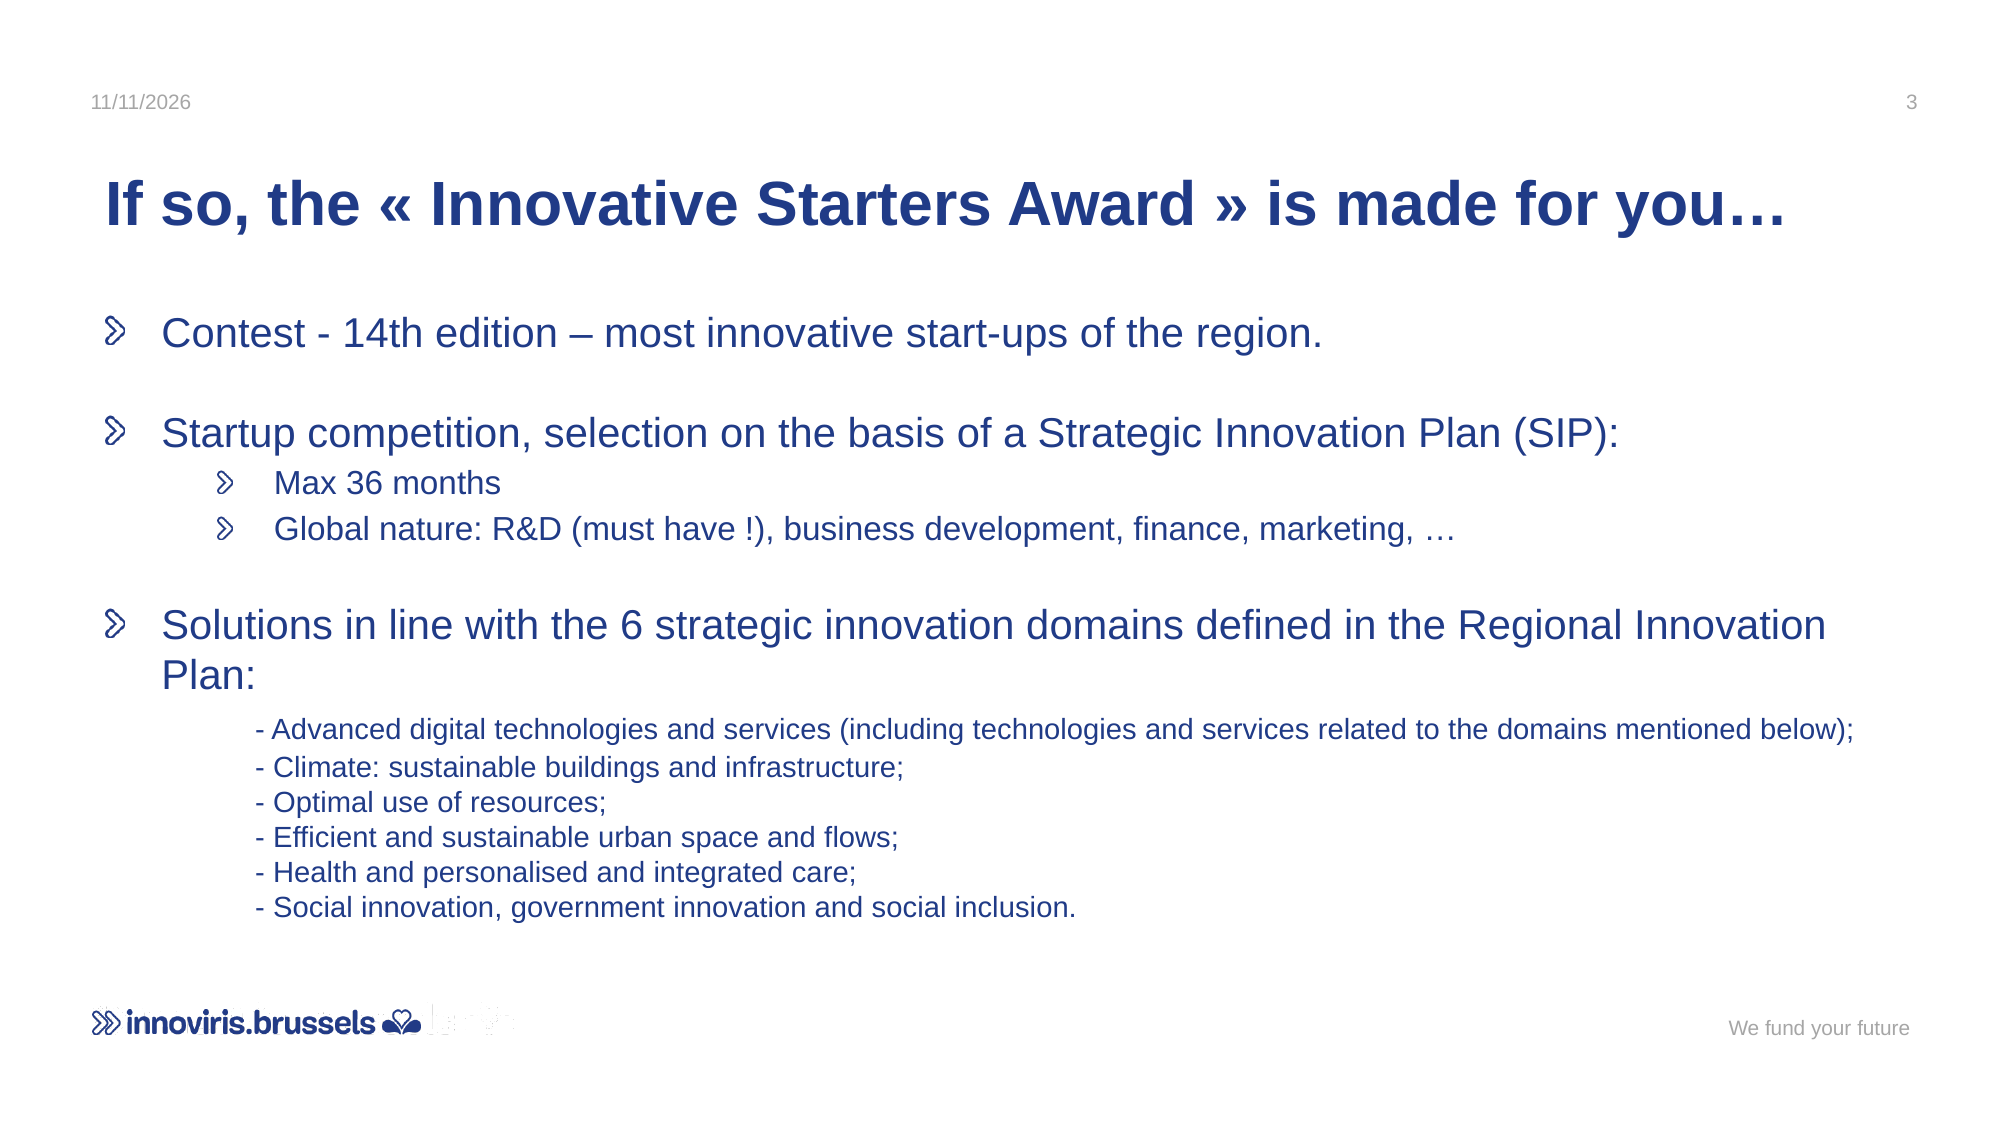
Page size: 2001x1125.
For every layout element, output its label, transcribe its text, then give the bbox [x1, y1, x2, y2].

list Contest - 14th edition – most innovative start-ups of the region. Startup competition, selection on the basis of a Strategic Innovation Plan (SIP): Max 36 months Global nature: R&D (must have !), business development, finance, marketing, … Solutions in line with the 6 strategic innovation domains defined in the Regional Innovation Plan: - Advanced digital technologies and services (including technologies and services related to the domains mentioned below); - Climate: sustainable buildings and infrastructure; - Optimal use of resources; - Efficient and sustainable urban space and flows; - Health and personalised and integrated care; - Social innovation, government innovation and social inclusion. [90, 344, 1910, 1038]
picture [217, 470, 233, 494]
slide_number 3 [1482, 70, 1933, 131]
picture [105, 608, 125, 638]
list If so, the « Innovative Starters Award » is made for you… [90, 155, 1910, 344]
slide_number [75, 70, 526, 131]
picture [217, 516, 233, 540]
footer We fund your future [1250, 996, 1926, 1057]
picture [105, 415, 125, 445]
